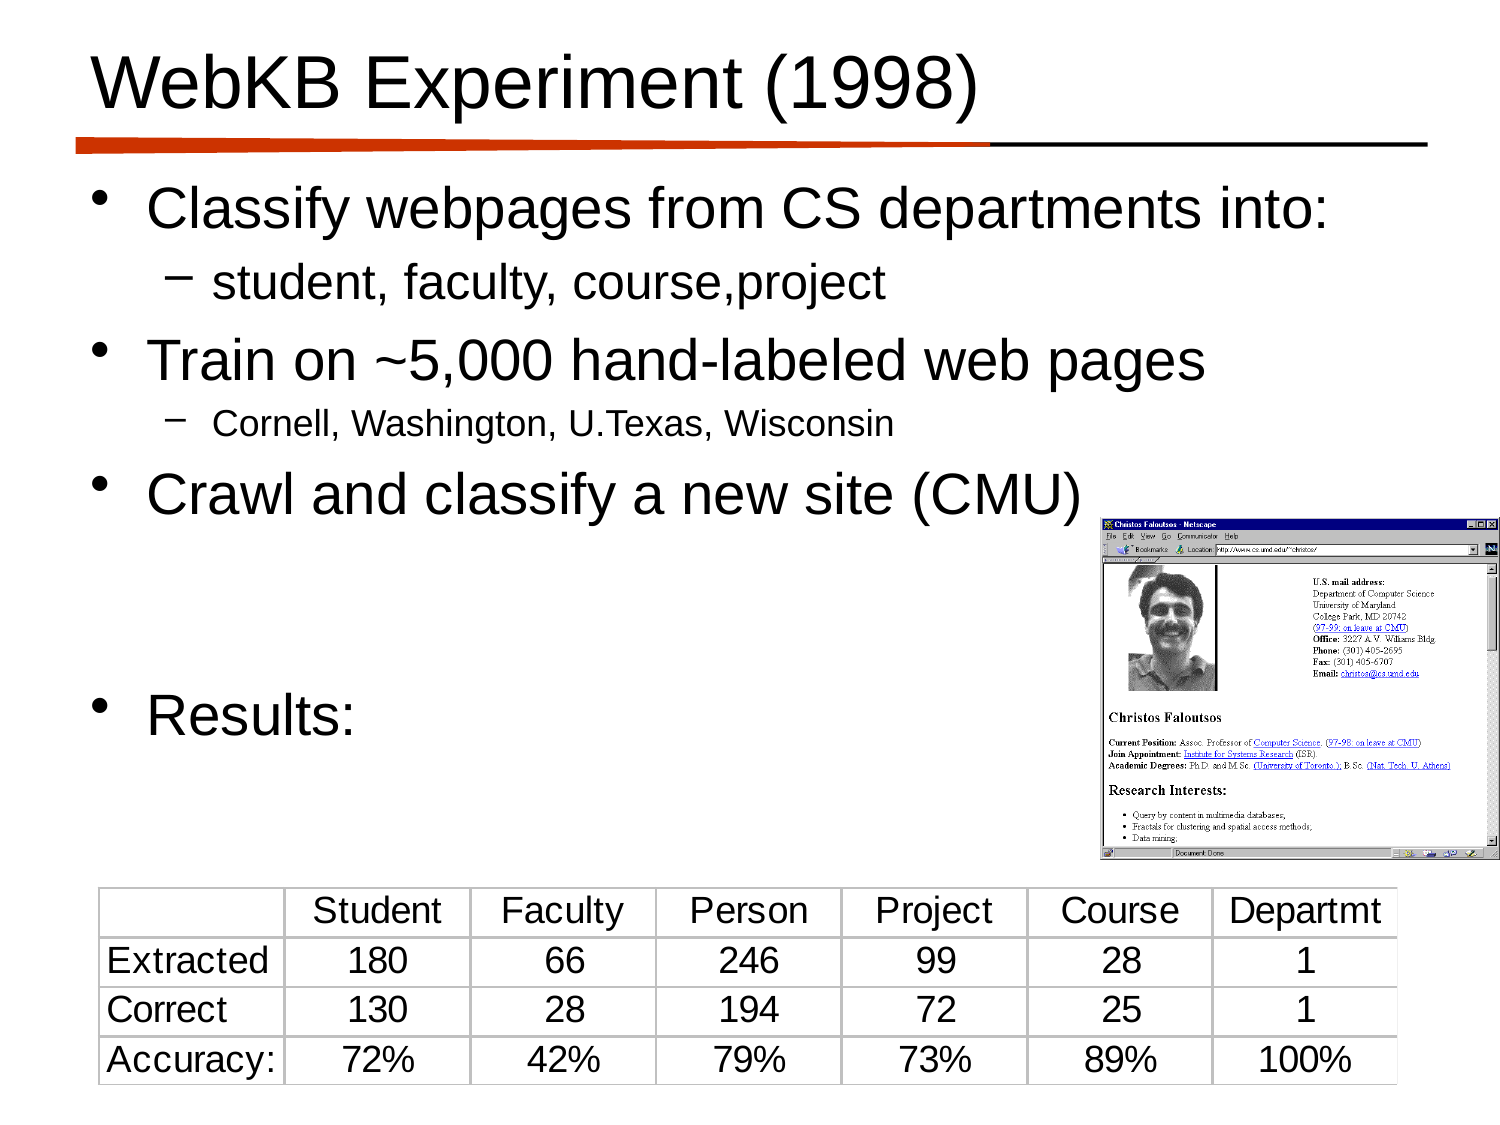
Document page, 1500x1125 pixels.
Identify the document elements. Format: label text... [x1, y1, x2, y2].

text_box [97, 886, 1401, 1088]
picture [1099, 517, 1500, 860]
list Classify webpages from CS departments into: student, faculty, course,project Train on ~5,000 hand-labeled web pages Cornell, Washington, U.Texas, Wisconsin Crawl and classify a new site (CMU) Results: [74, 162, 1426, 1006]
title WebKB Experiment (1998) [74, 24, 1426, 133]
